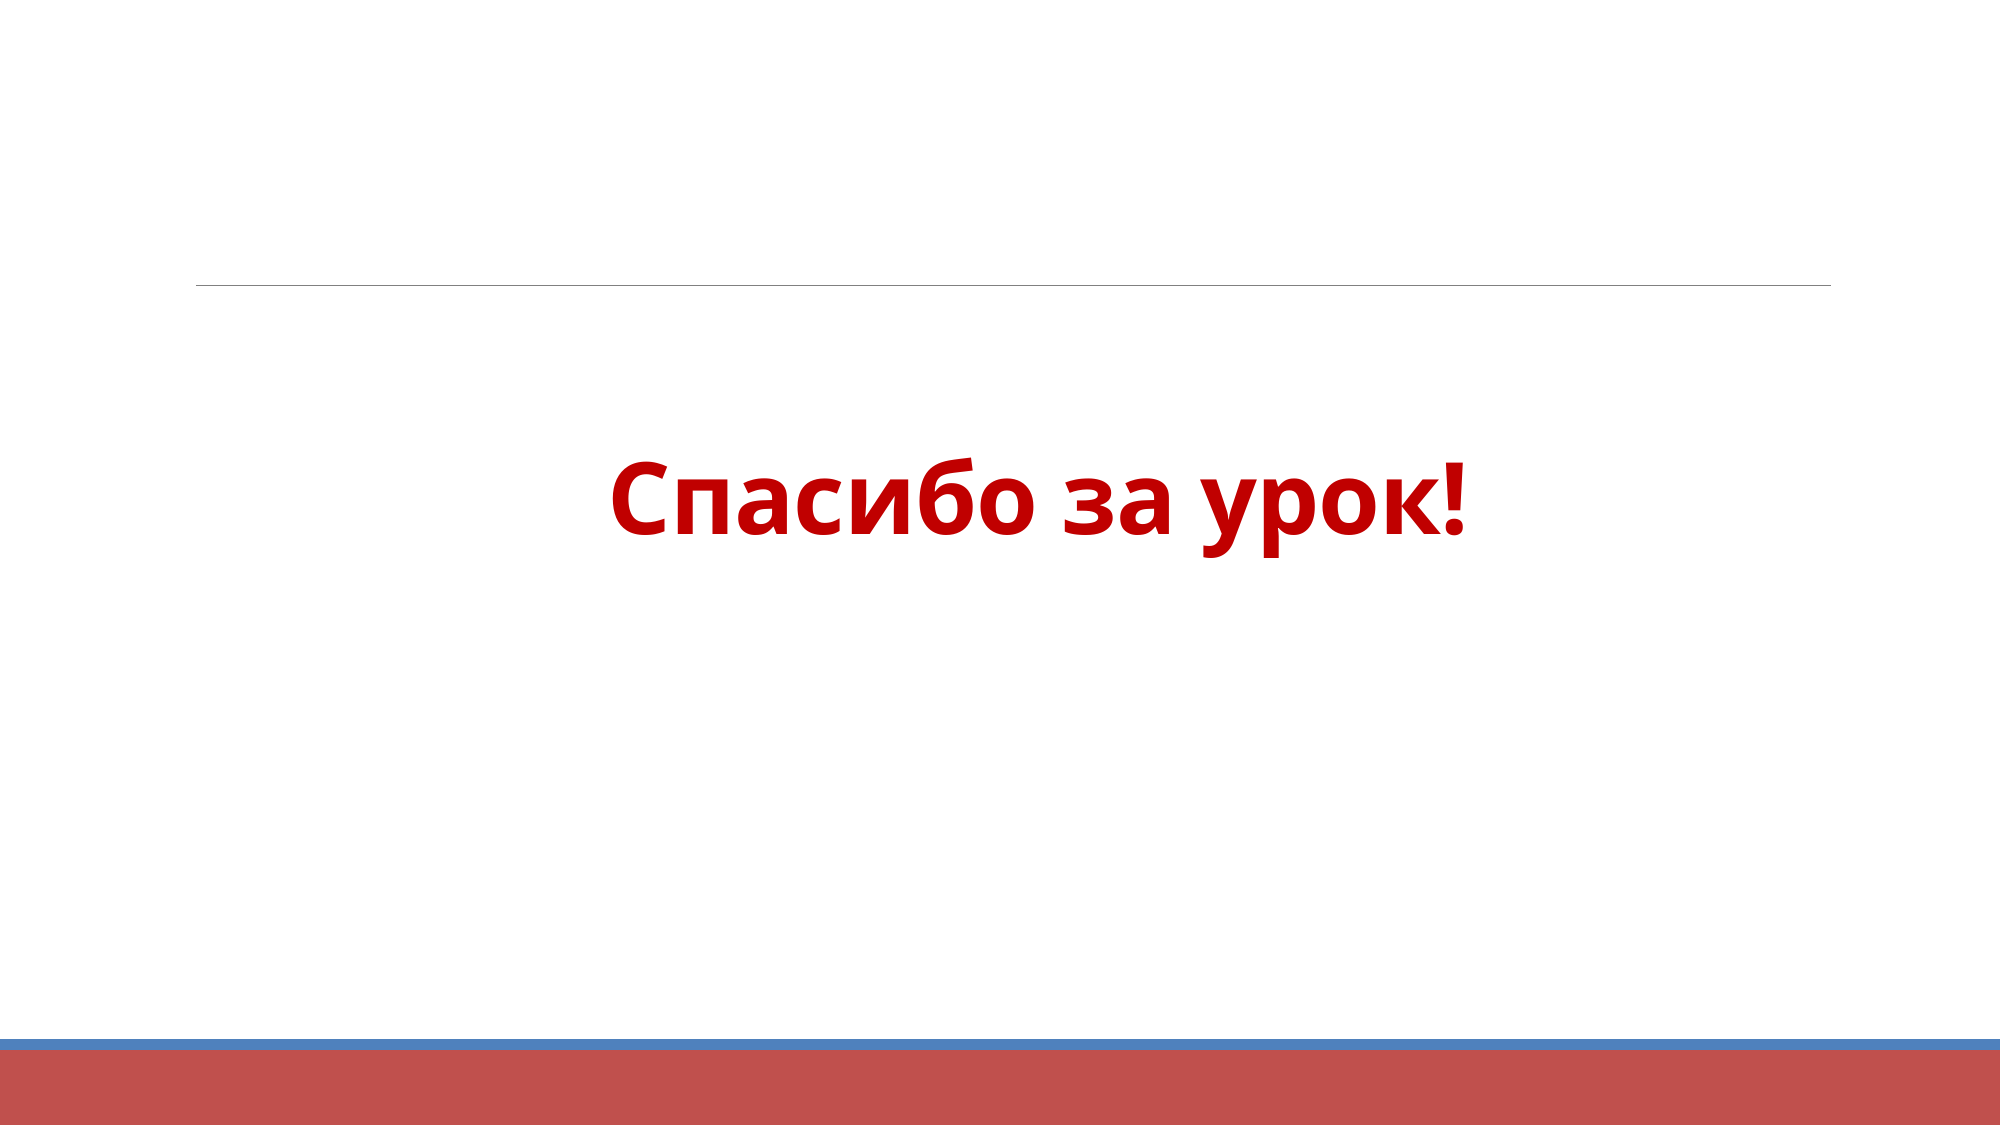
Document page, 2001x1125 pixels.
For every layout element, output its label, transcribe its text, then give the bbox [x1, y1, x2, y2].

title Спасибо за урок! [213, 324, 1864, 563]
